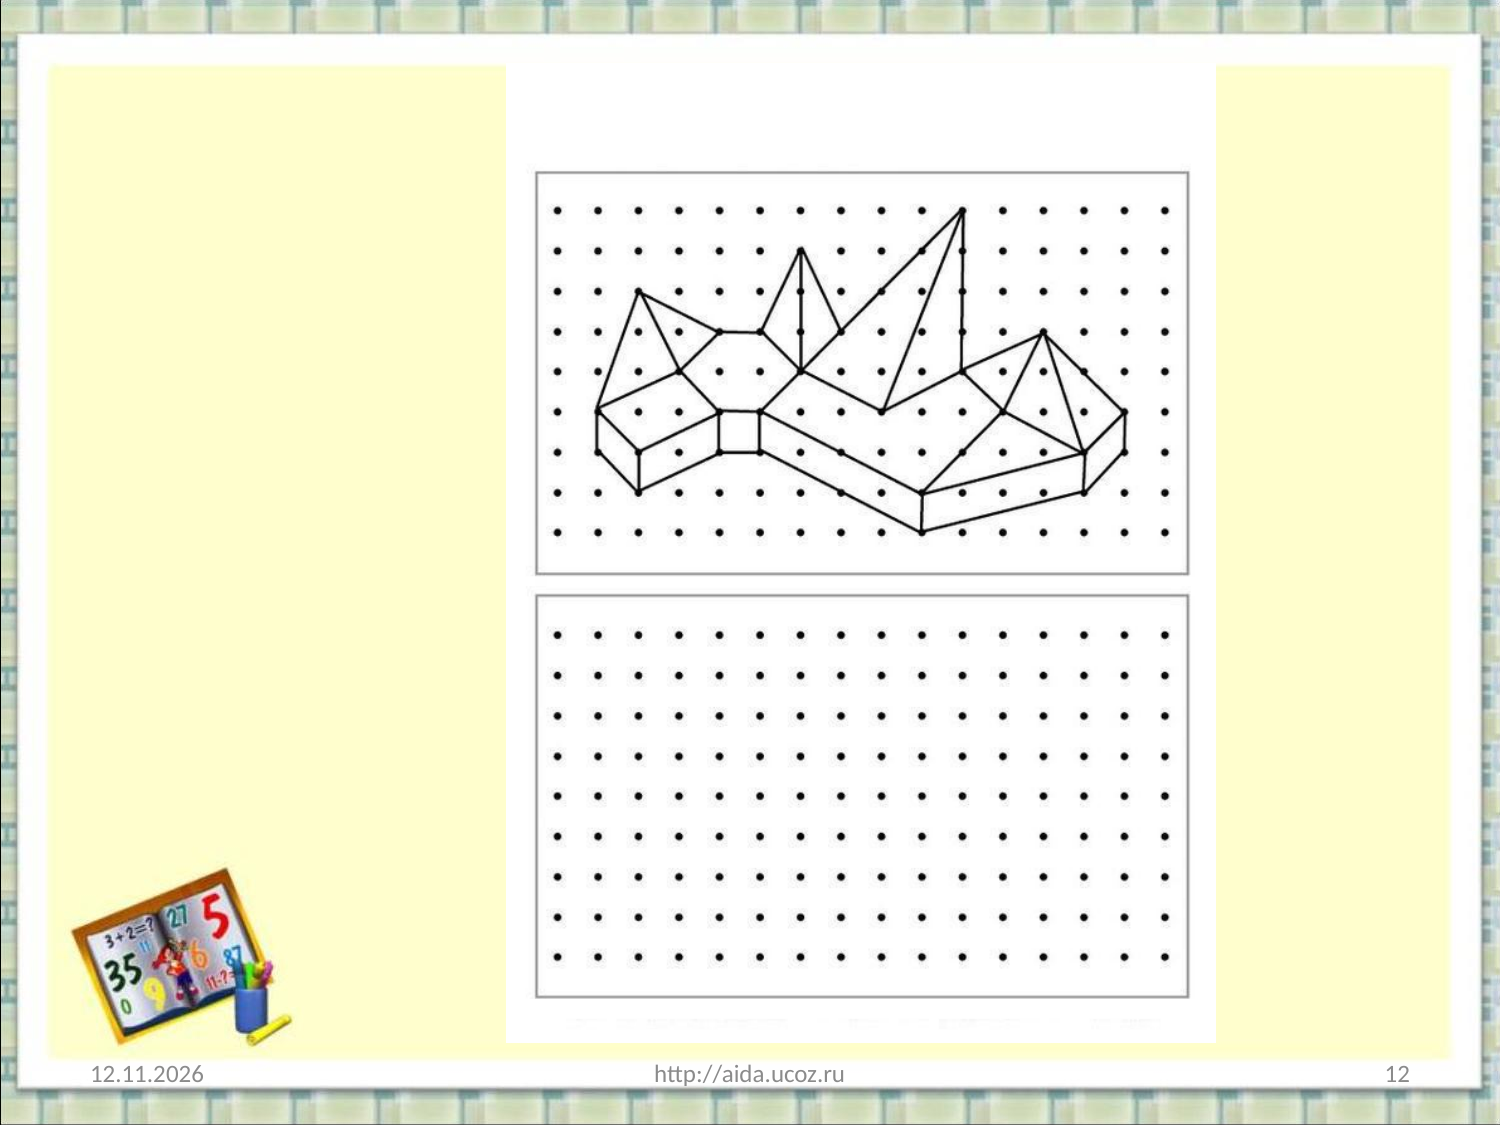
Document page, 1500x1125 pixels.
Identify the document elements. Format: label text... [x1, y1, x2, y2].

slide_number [75, 1042, 425, 1103]
footer http://aida.ucoz.ru [512, 1052, 988, 1103]
slide_number 12 [1074, 1042, 1425, 1103]
picture [0, 0, 1500, 1125]
